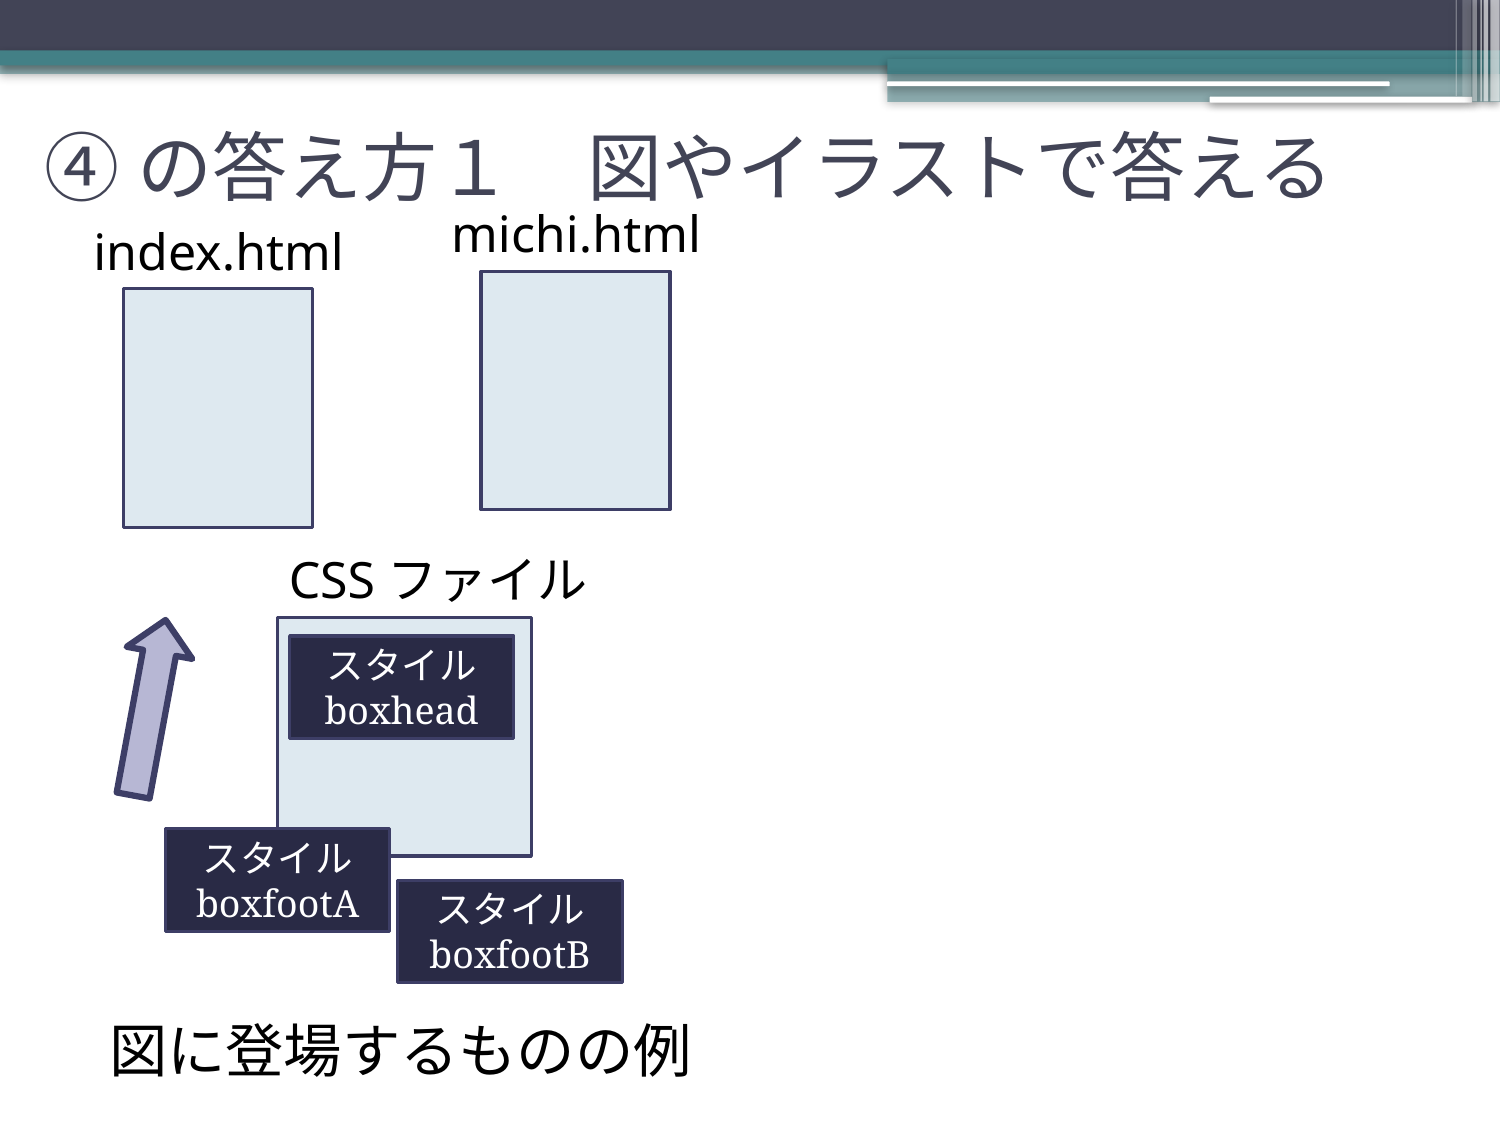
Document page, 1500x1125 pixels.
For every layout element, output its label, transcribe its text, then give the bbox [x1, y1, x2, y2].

text_box [122, 288, 314, 529]
text_box スタイル boxfootB [396, 879, 624, 984]
text_box [276, 616, 533, 858]
text_box スタイル boxhead [288, 634, 515, 740]
text_box CSSファイル [273, 540, 602, 616]
text_box index.html [78, 212, 360, 288]
text_box [115, 618, 194, 801]
text_box 図に登場するものの例 [76, 1006, 745, 1108]
text_box michi.html [436, 195, 717, 271]
text_box ④の答え方１ 図やイラストで答える [29, 78, 1380, 254]
text_box [479, 270, 672, 511]
text_box スタイル boxfootA [164, 827, 391, 933]
